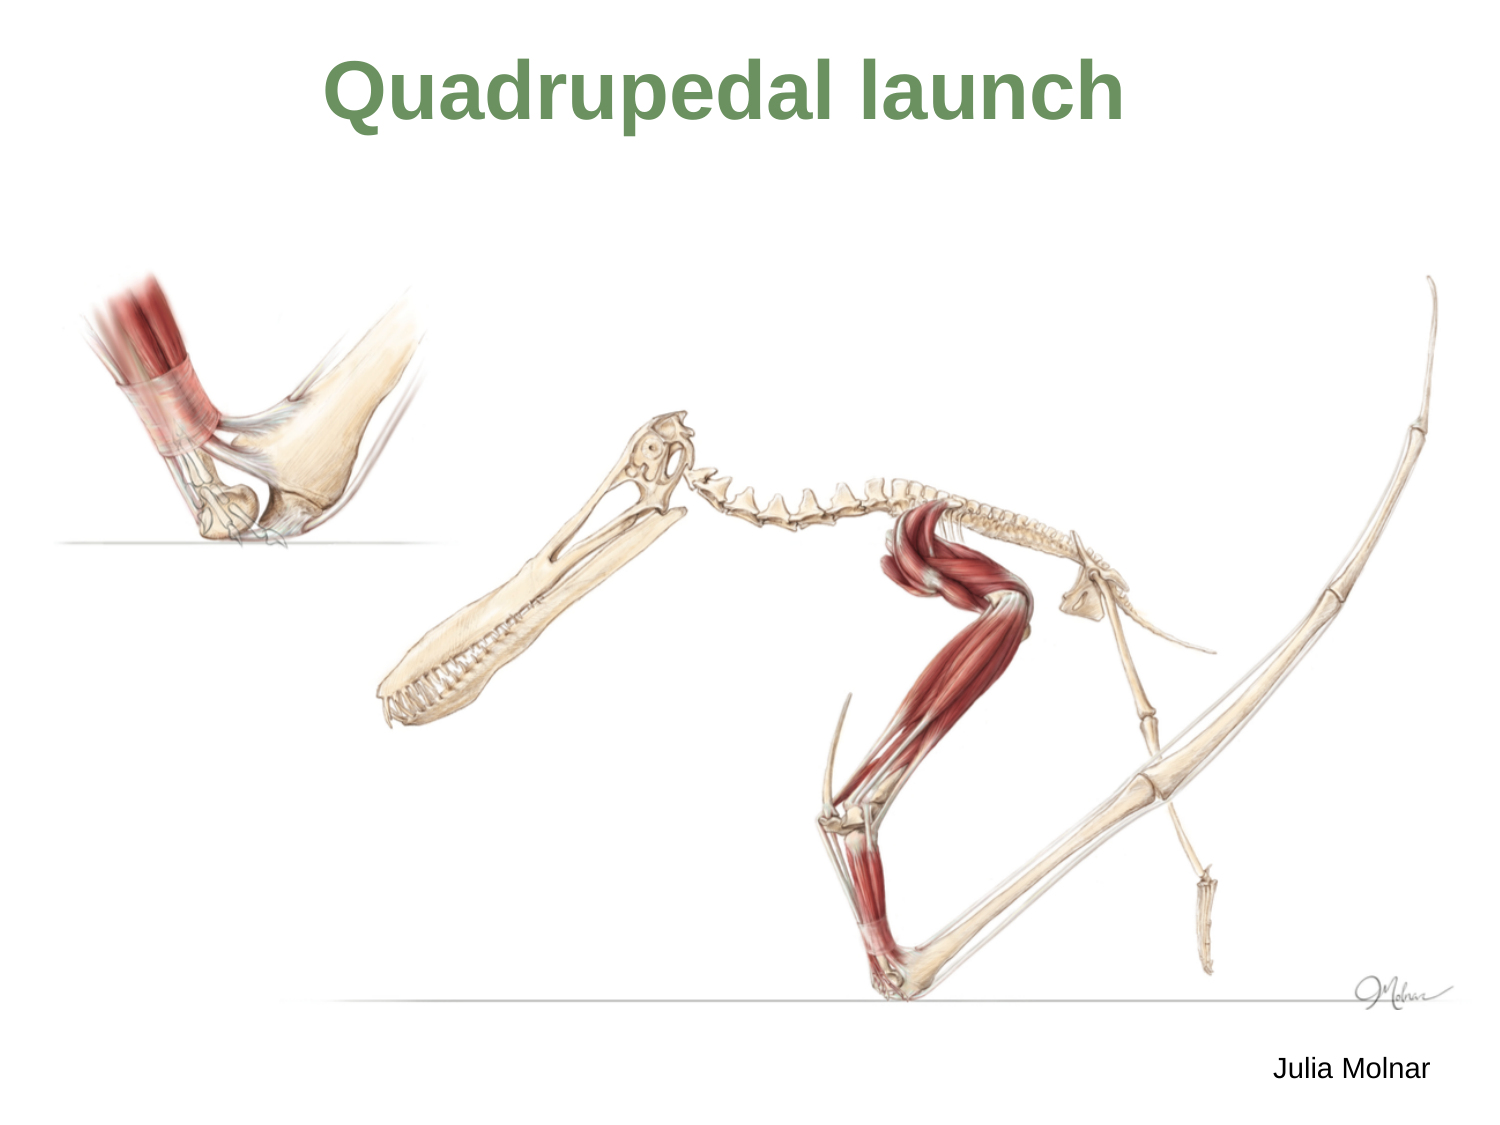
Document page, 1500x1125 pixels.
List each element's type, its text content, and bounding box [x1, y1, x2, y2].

title Quadrupedal launch [265, 0, 1192, 174]
text_box Julia Molnar [1258, 1041, 1446, 1092]
picture [52, 255, 1472, 1010]
